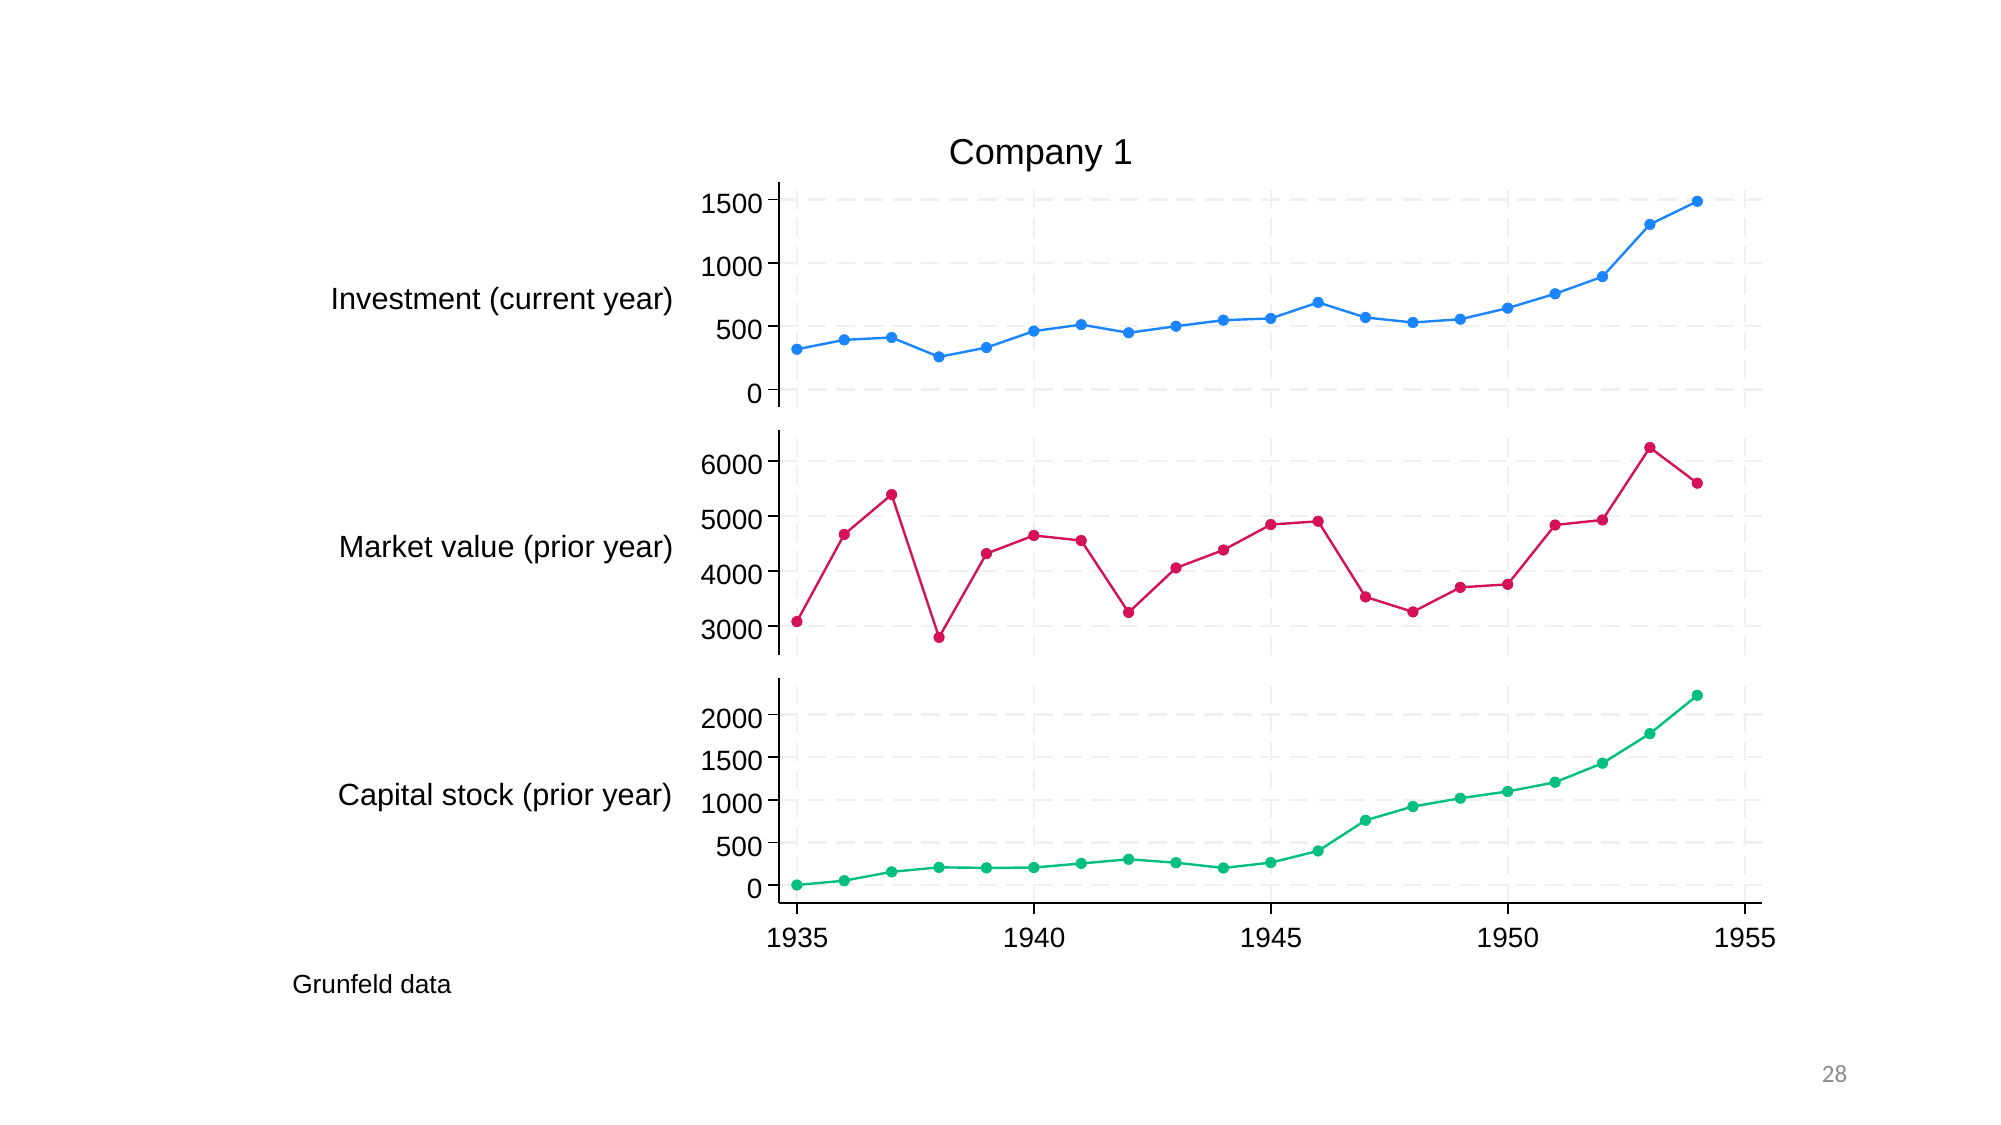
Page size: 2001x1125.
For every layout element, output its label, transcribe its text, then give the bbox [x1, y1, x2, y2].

picture [253, 89, 1828, 1035]
slide_number 28 [1412, 1042, 1863, 1103]
